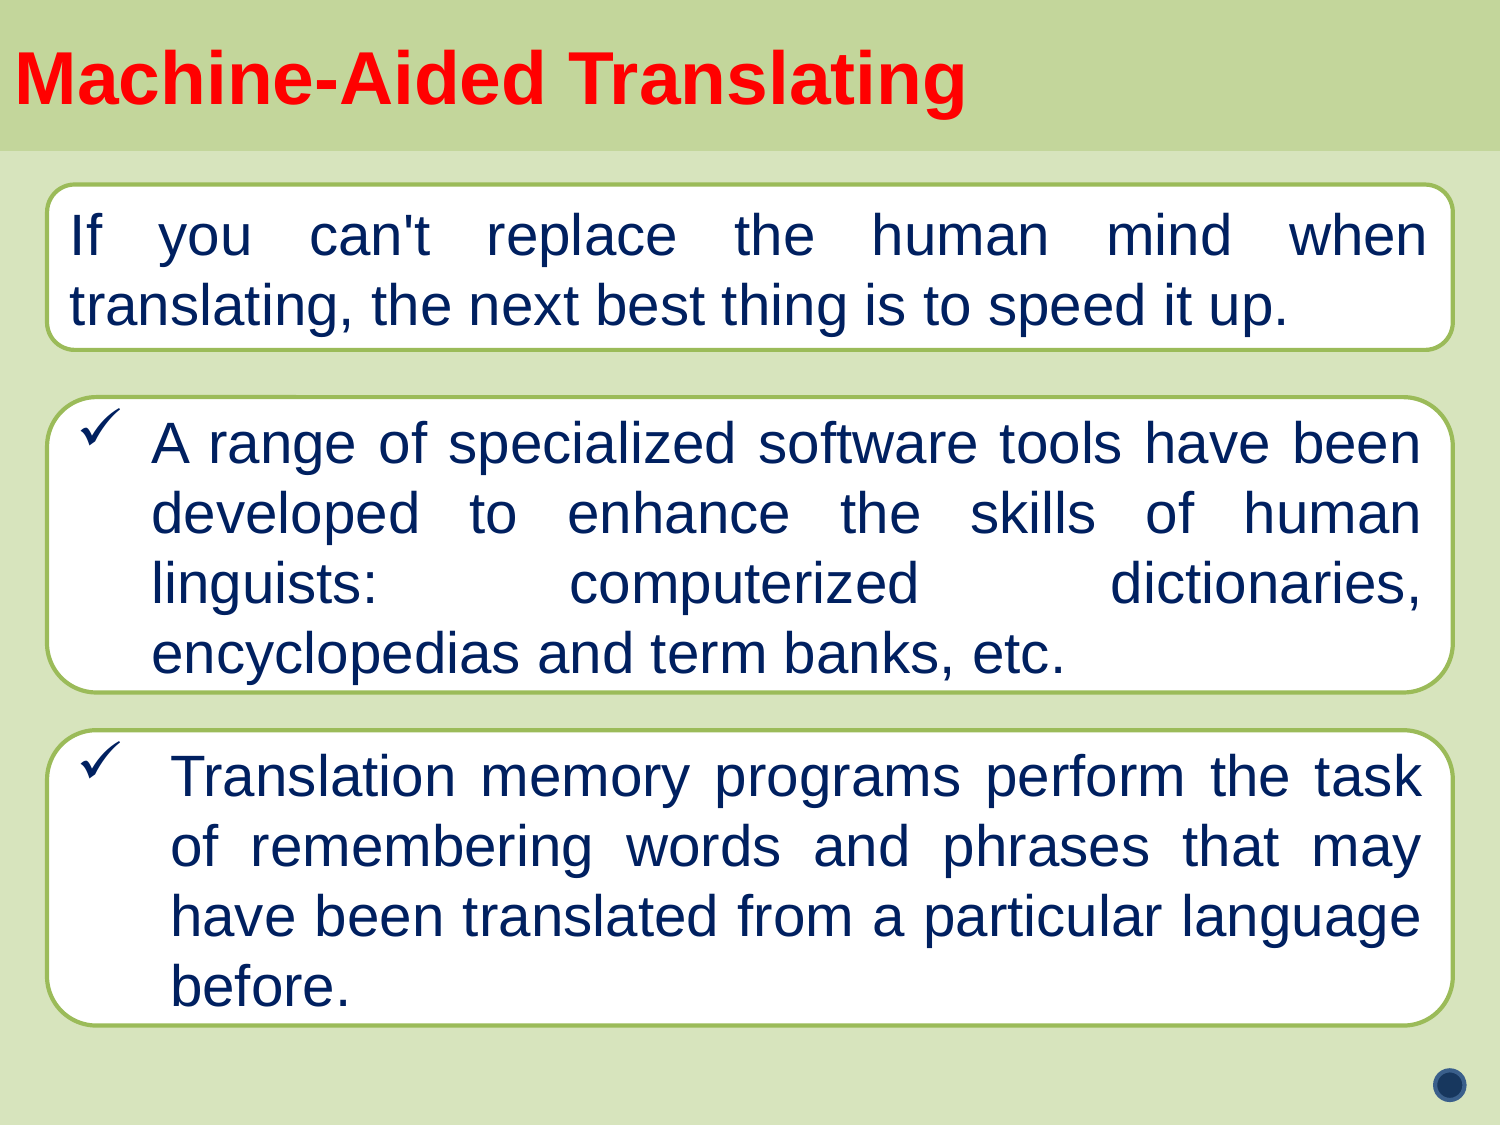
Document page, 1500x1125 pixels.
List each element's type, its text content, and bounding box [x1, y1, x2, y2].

text_box Machine-Aided Translating [0, 0, 1500, 151]
text_box A range of specialized software tools have been developed to enhance the skills of human linguists: computerized dictionaries, encyclopedias and term banks, etc. [44, 394, 1455, 695]
text_box [1433, 1068, 1467, 1103]
text_box If you can't replace the human mind when translating, the next best thing is to speed it up. [44, 182, 1455, 352]
text_box Translation memory programs perform the task of remembering words and phrases that may have been translated from a particular language before. [44, 728, 1455, 1028]
